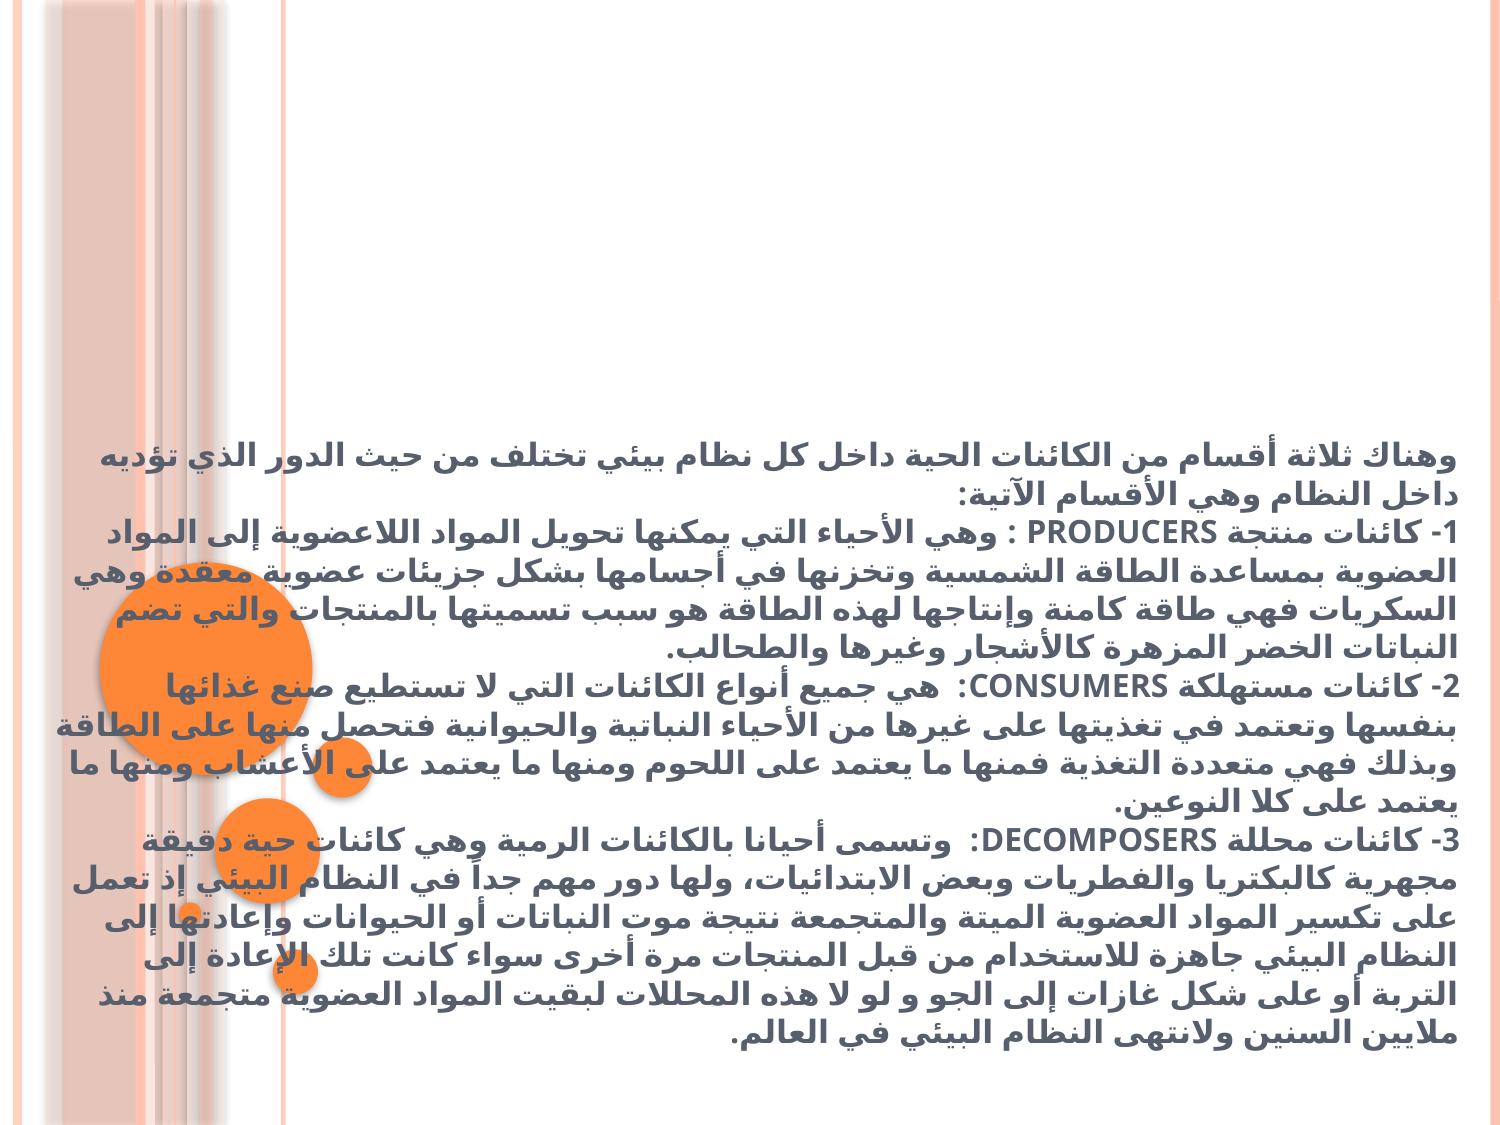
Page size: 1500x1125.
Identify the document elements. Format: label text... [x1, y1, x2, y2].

title وهناك ثلاثة أقسام من الكائنات الحية داخل كل نظام بيئي تختلف من حيث الدور الذي تؤديه داخل النظام وهي الأقسام الآتية: 1- كائنات منتجة Producers : وهي الأحياء التي يمكنها تحويل المواد اللاعضوية إلى المواد العضوية بمساعدة الطاقة الشمسية وتخزنها في أجسامها بشكل جزيئات عضوية معقدة وهي السكريات فهي طاقة كامنة وإنتاجها لهذه الطاقة هو سبب تسميتها بالمنتجات والتي تضم النباتات الخضر المزهرة كالأشجار وغيرها والطحالب. 2- كائنات مستهلكة Consumers: هي جميع أنواع الكائنات التي لا تستطيع صنع غذائها بنفسها وتعتمد في تغذيتها على غيرها من الأحياء النباتية والحيوانية فتحصل منها على الطاقة وبذلك فهي متعددة التغذية فمنها ما يعتمد على اللحوم ومنها ما يعتمد على الأعشاب ومنها ما يعتمد على كلا النوعين. 3- كائنات محللة Decomposers: وتسمى أحيانا بالكائنات الرمية وهي كائنات حية دقيقة مجهرية كالبكتريا والفطريات وبعض الابتدائيات، ولها دور مهم جداً في النظام البيئي إذ تعمل على تكسير المواد العضوية الميتة والمتجمعة نتيجة موت النباتات أو الحيوانات وإعادتها إلى النظام البيئي جاهزة للاستخدام من قبل المنتجات مرة أخرى سواء كانت تلك الإعادة إلى التربة أو على شكل غازات إلى الجو و لو لا هذه المحللات لبقيت المواد العضوية متجمعة منذ ملايين السنين ولانتهى النظام البيئي في العالم. [37, 37, 1475, 1100]
